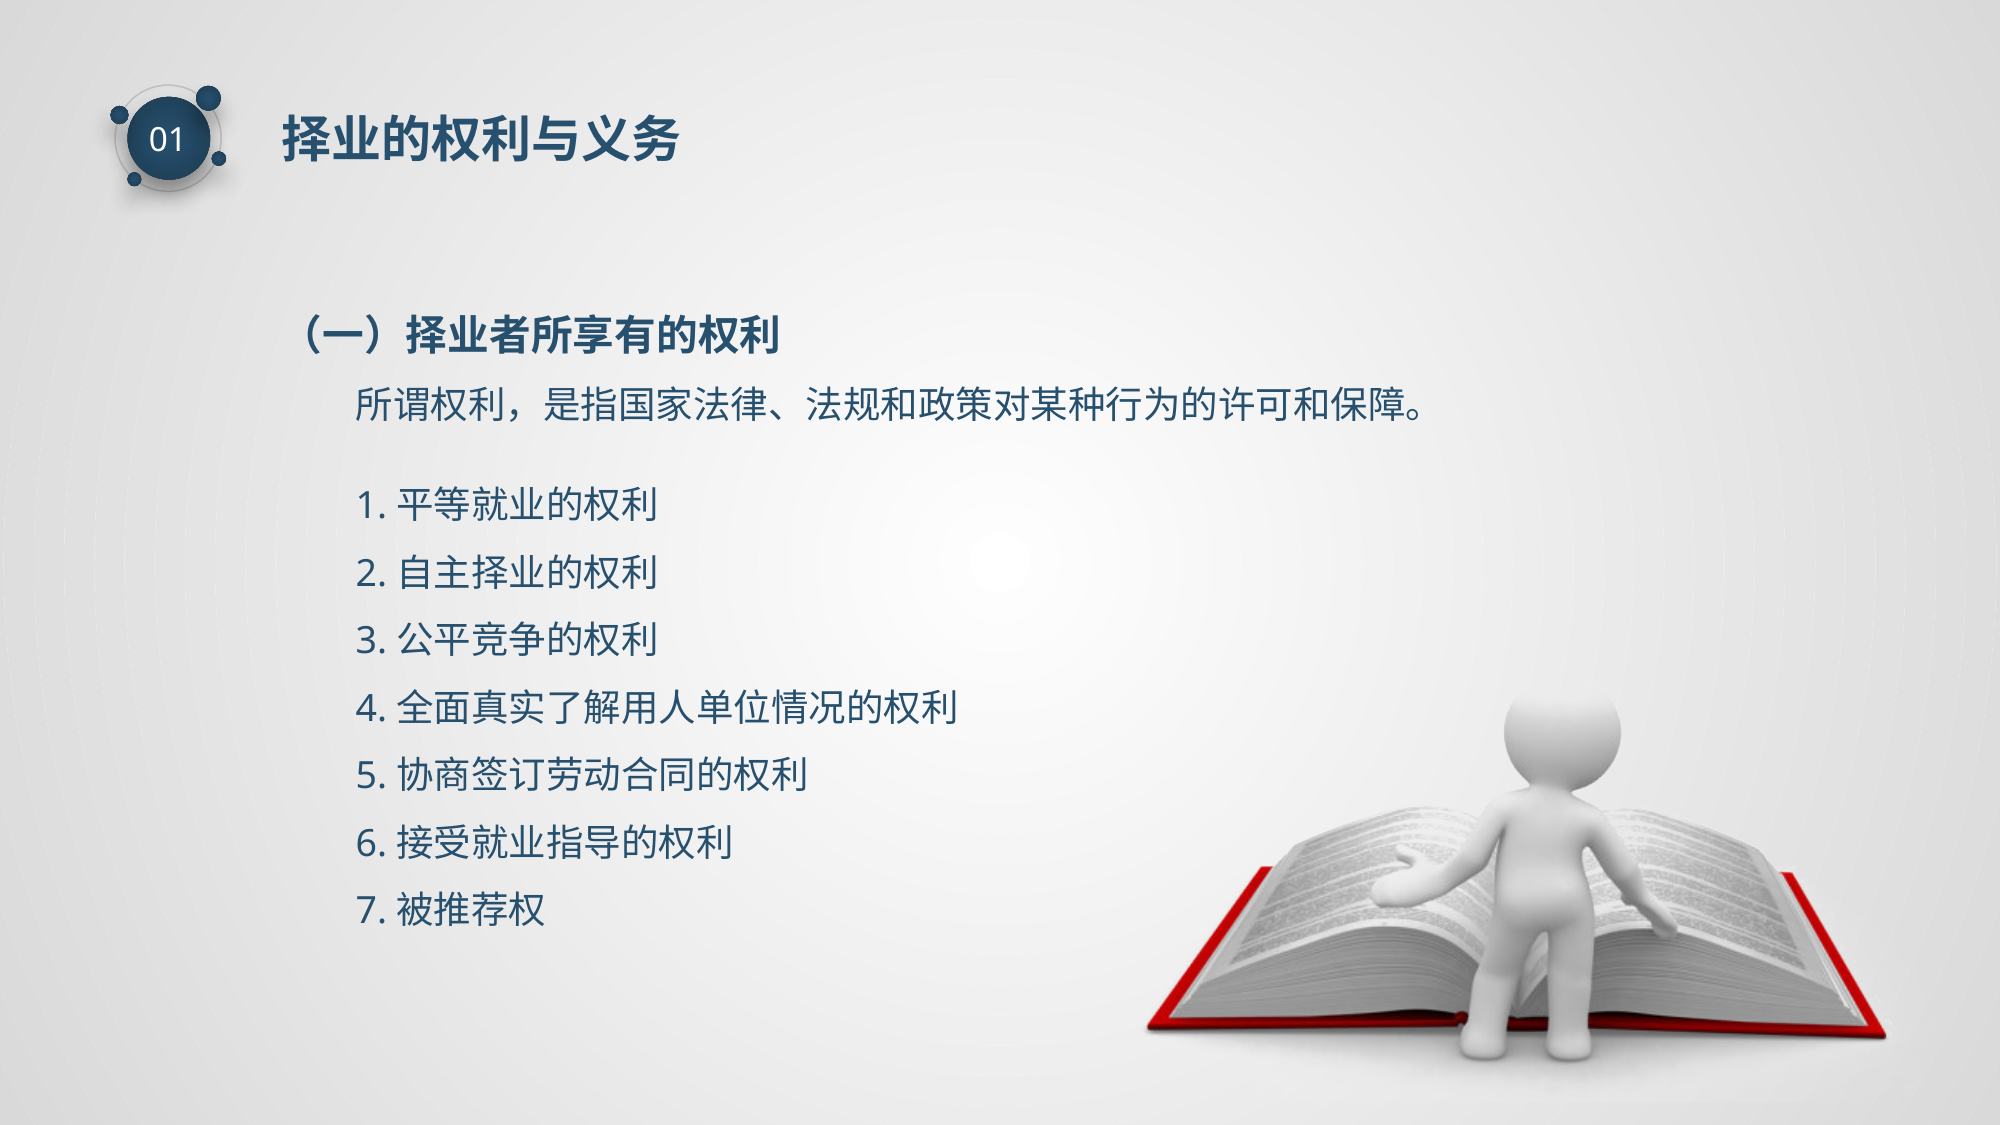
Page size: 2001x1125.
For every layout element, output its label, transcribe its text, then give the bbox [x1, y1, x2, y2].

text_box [110, 85, 226, 192]
text_box 1.平等就业的权利 2.自主择业的权利 3.公平竞争的权利 4.全面真实了解用人单位情况的权利 5.协商签订劳动合同的权利 6.接受就业指导的权利 7.被推荐权 [265, 451, 1798, 1049]
picture [1088, 640, 1975, 1102]
text_box （一）择业者所享有的权利 所谓权利，是指国家法律、法规和政策对某种行为的许可和保障。 [265, 276, 1798, 434]
text_box 择业的权利与义务 [266, 100, 697, 176]
